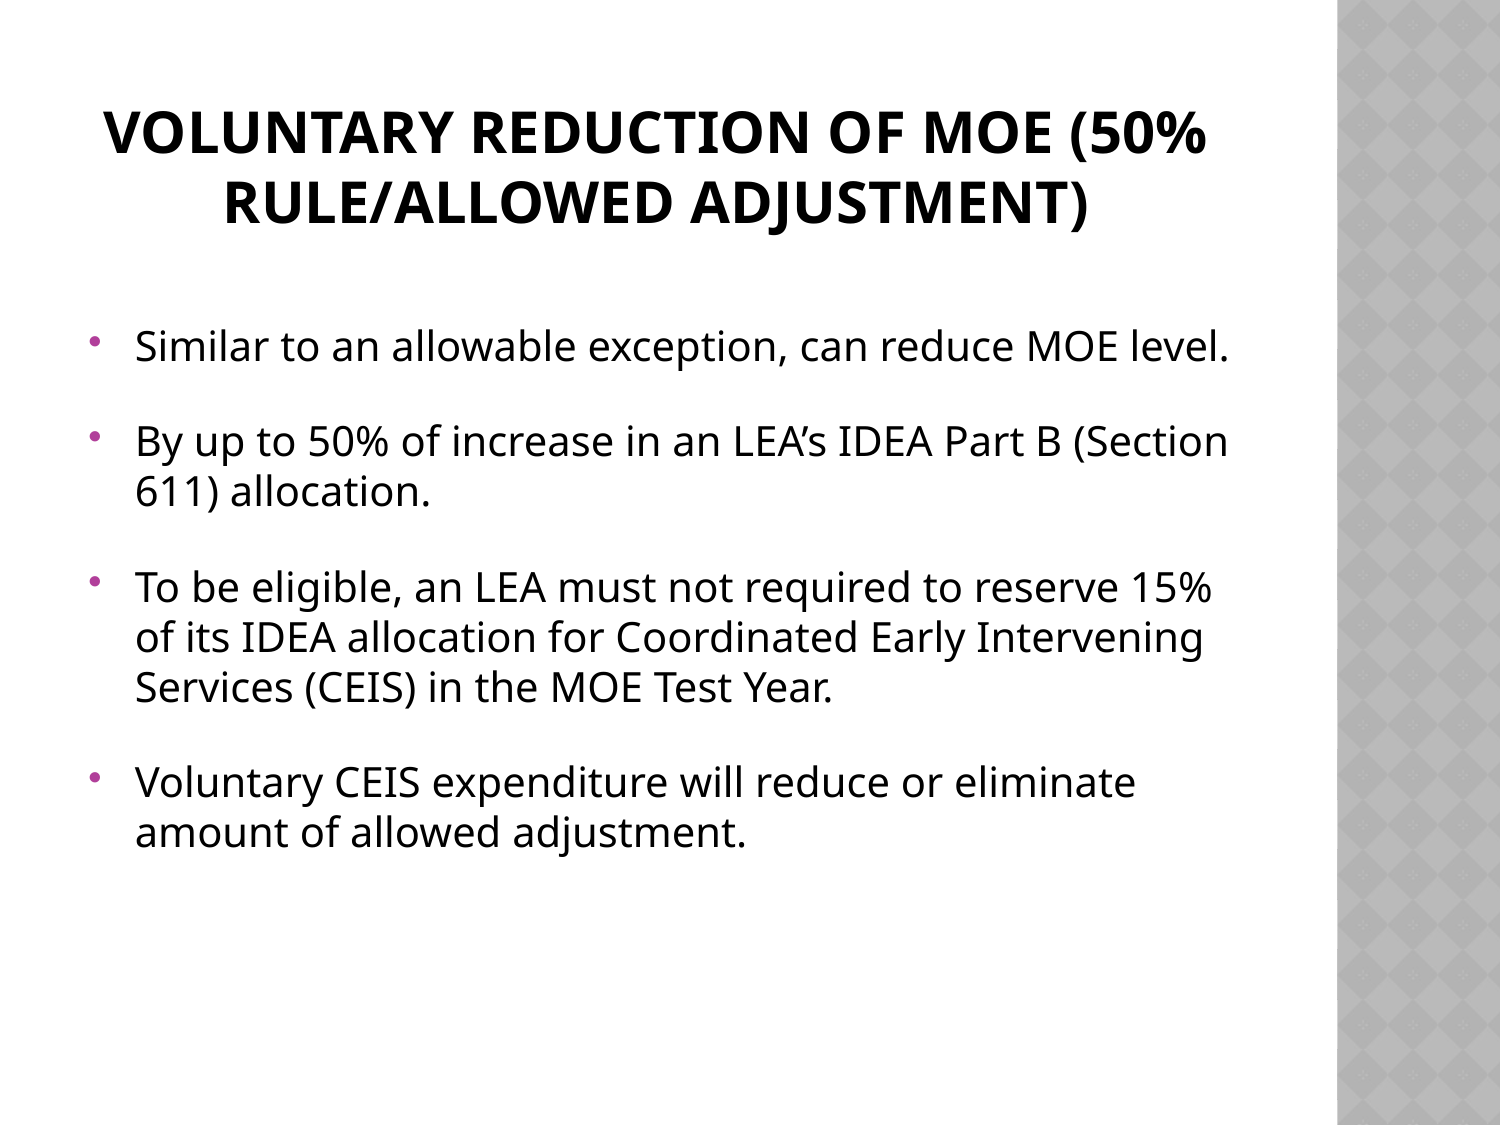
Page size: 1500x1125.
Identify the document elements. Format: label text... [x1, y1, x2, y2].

list Similar to an allowable exception, can reduce MOE level. By up to 50% of increase in an LEA’s IDEA Part B (Section 611) allocation. To be eligible, an LEA must not required to reserve 15% of its IDEA allocation for Coordinated Early Intervening Services (CEIS) in the MOE Test Year. Voluntary CEIS expenditure will reduce or eliminate amount of allowed adjustment. [75, 312, 1263, 1058]
title Voluntary Reduction of MOE (50% RULe/allowed adjustment) [62, 50, 1250, 235]
